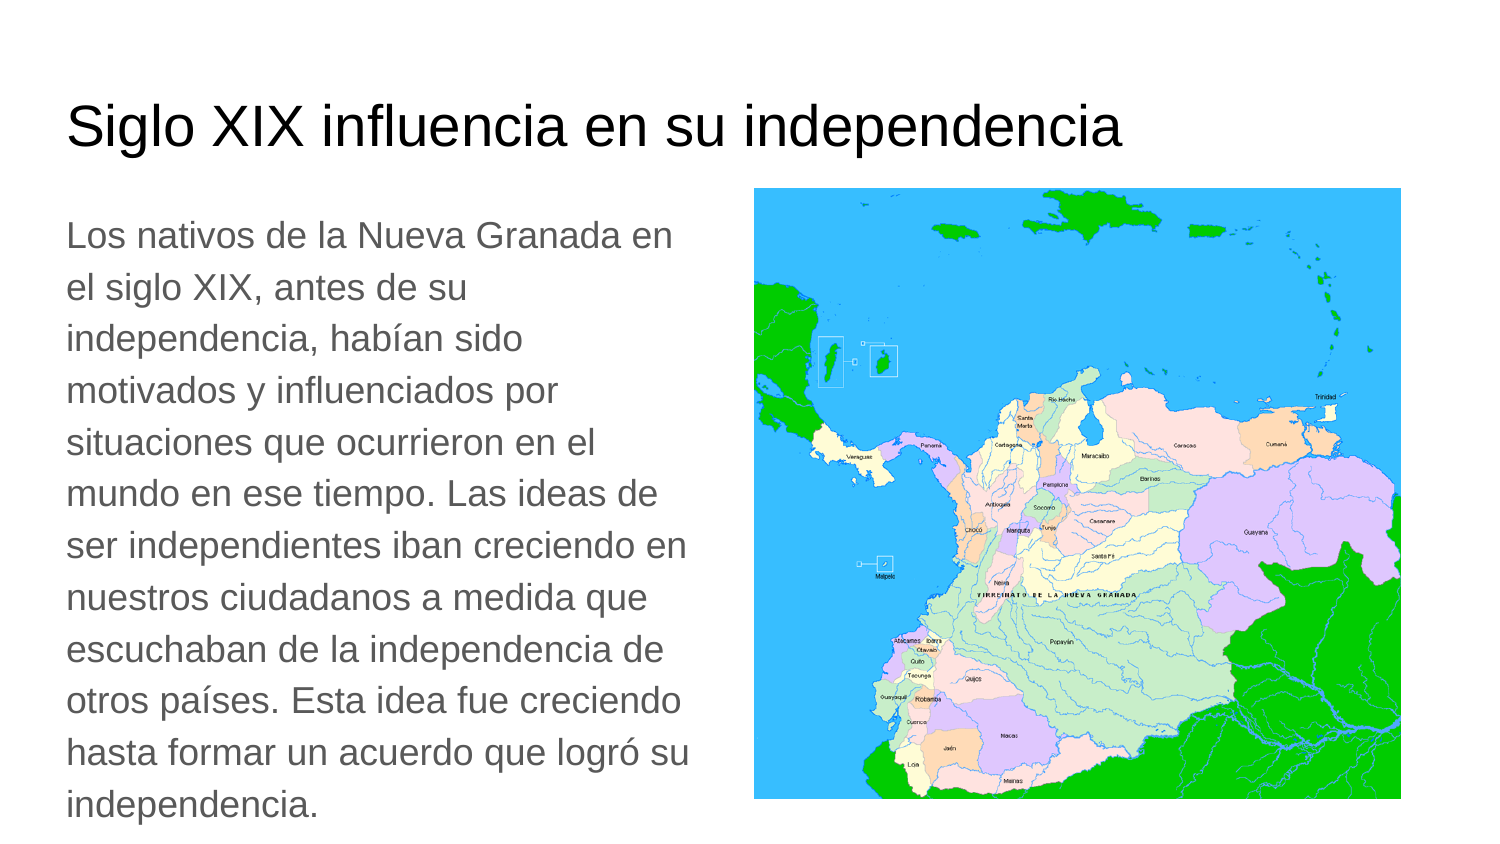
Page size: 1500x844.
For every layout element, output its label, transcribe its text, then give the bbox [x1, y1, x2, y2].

title Siglo XIX influencia en su independencia [51, 72, 1449, 167]
picture [754, 188, 1401, 799]
list Los nativos de la Nueva Granada en el siglo XIX, antes de su independencia, habían sido motivados y influenciados por situaciones que ocurrieron en el mundo en ese tiempo. Las ideas de ser independientes iban creciendo en nuestros ciudadanos a medida que escuchaban de la independencia de otros países. Esta idea fue creciendo hasta formar un acuerdo que logró su independencia. [51, 189, 706, 750]
